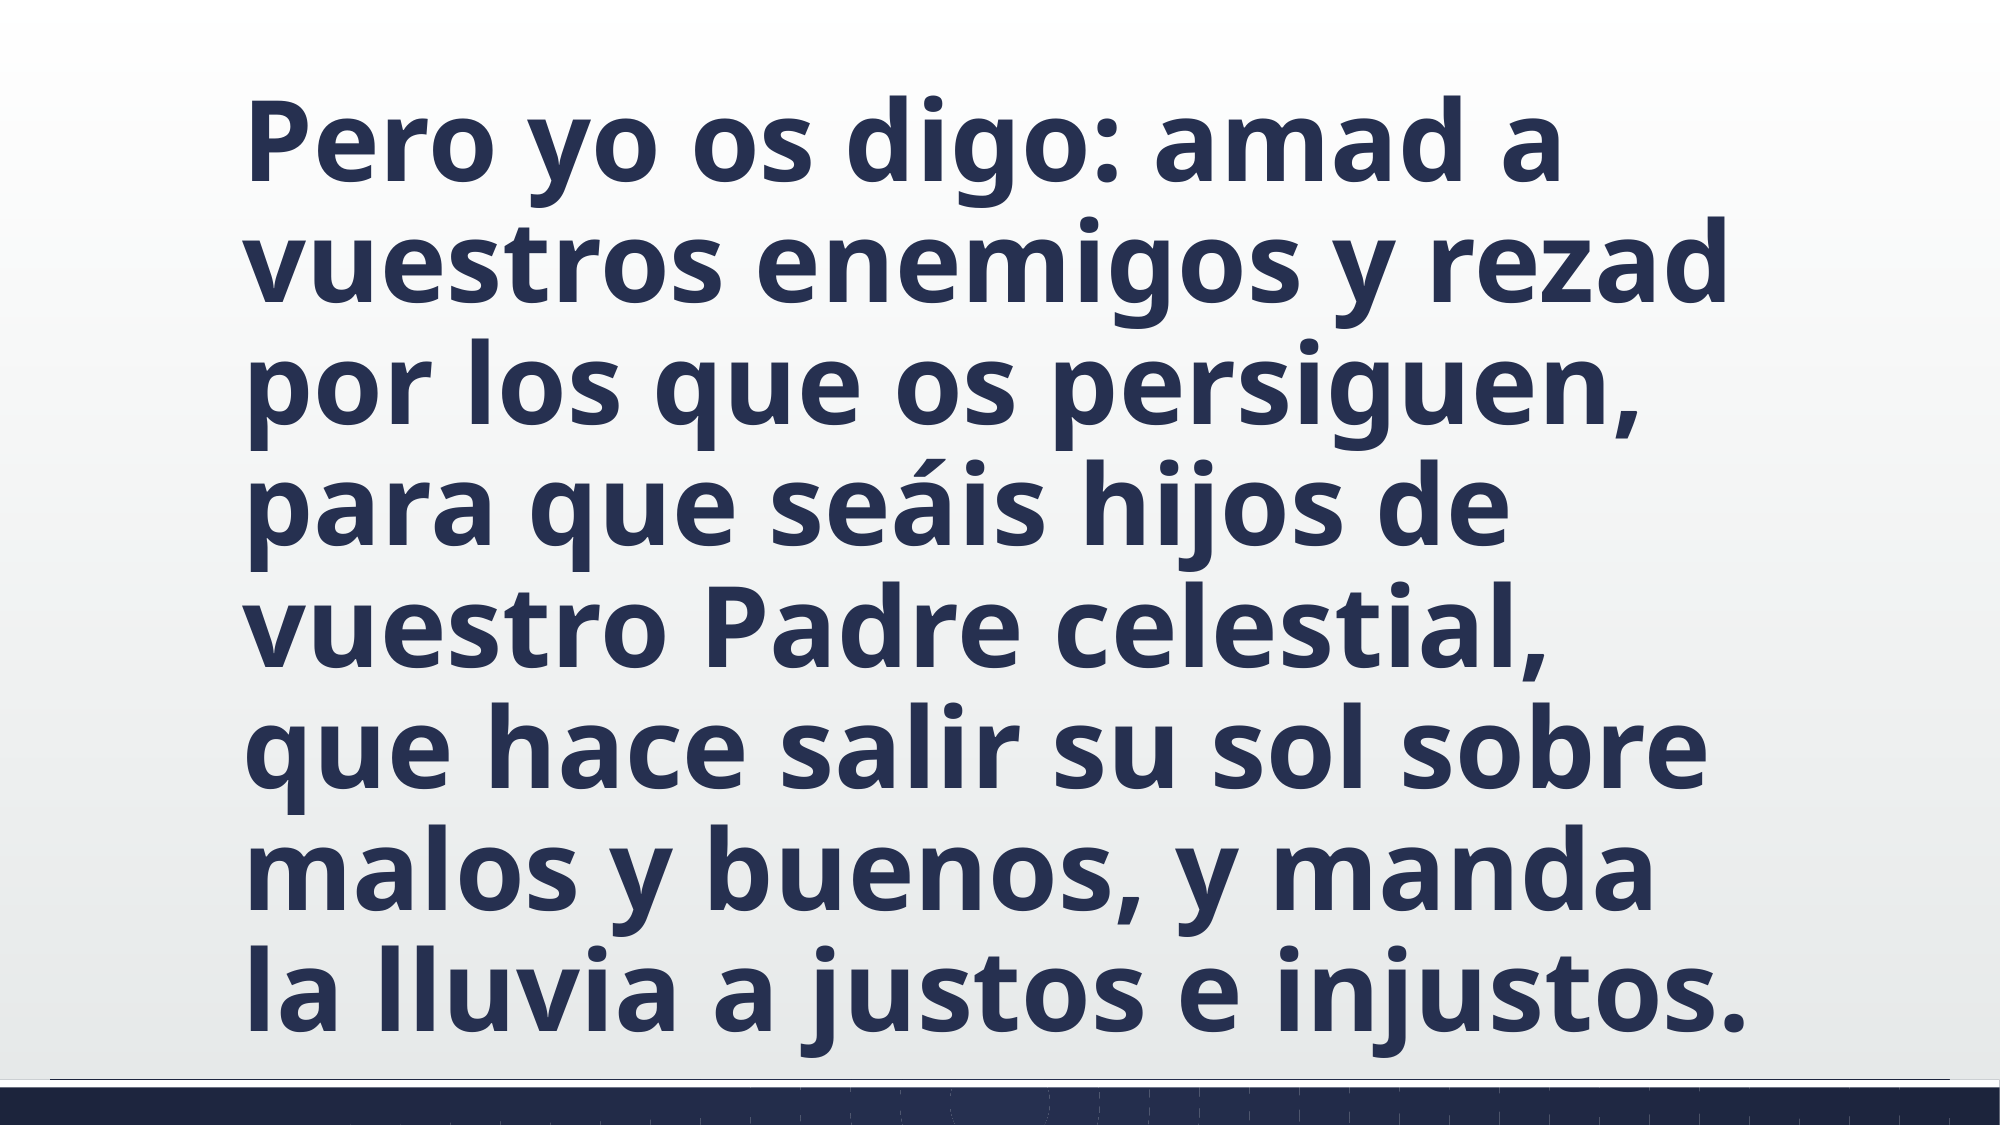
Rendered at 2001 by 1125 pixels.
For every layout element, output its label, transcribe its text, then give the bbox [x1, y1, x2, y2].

list Pero yo os digo: amad a vuestros enemigos y rezad por los que os persiguen, para que seáis hijos de vuestro Padre celestial, que hace salir su sol sobre malos y buenos, y manda la lluvia a justos e injustos. [219, 76, 1780, 990]
